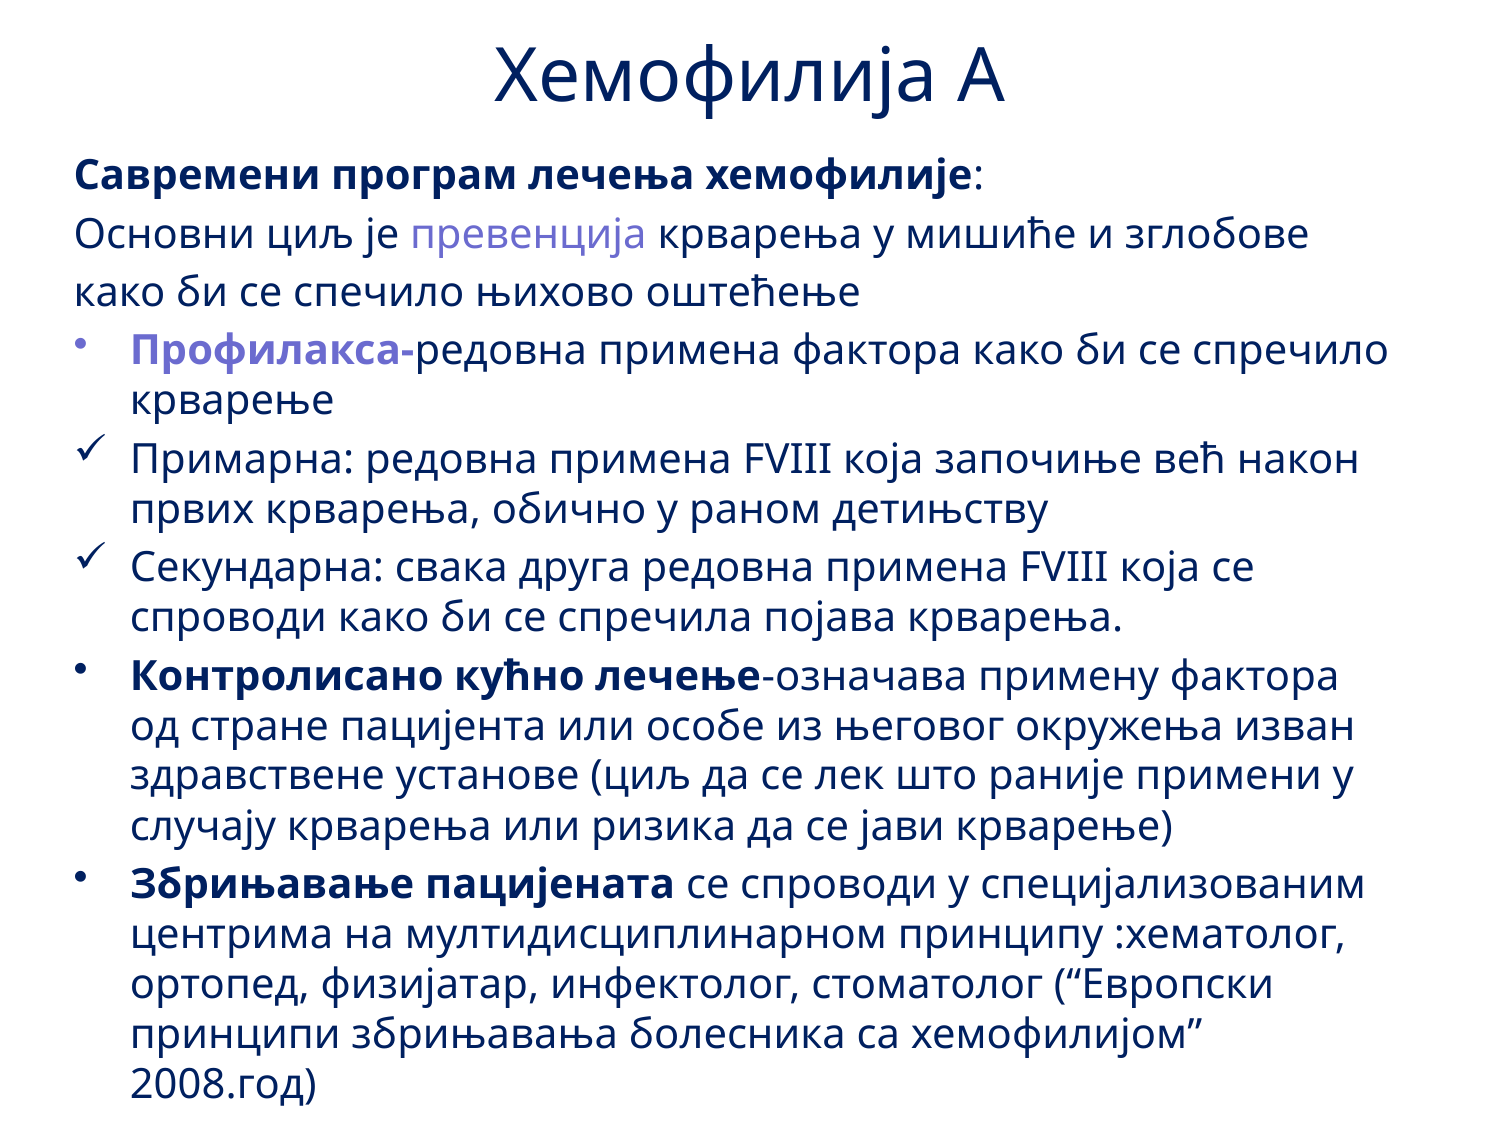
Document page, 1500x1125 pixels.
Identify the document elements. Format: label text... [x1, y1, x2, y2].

title Хемофилија А [75, 45, 1425, 188]
list Савремени програм лечења хемофилије: Основни циљ је превенција крварења у мишиће и зглобове како би се спечило њихово оштећење Профилакса-редовна примена фактора како би се спречило крварење Примарна: редовна примена FVIII која започиње већ након првих крварења, обично у раном детињству Секундарна: свака друга редовна примена FVIII која се спроводи како би се спречила појава крварења. Контролисано кућно лечење-означава примену фактора од стране пацијента или особе из његовог окружења изван здравствене установе (циљ да се лек што раније примени у случају крварења или ризика да се јави крварење) Збрињавање пацијената се спроводи у специјализованим центрима на мултидисциплинарном принципу :хематолог, ортопед, физијатар, инфектолог, стоматолог (“Европски принципи збрињавања болесника са хемофилијом” 2008.год) [58, 140, 1409, 1125]
